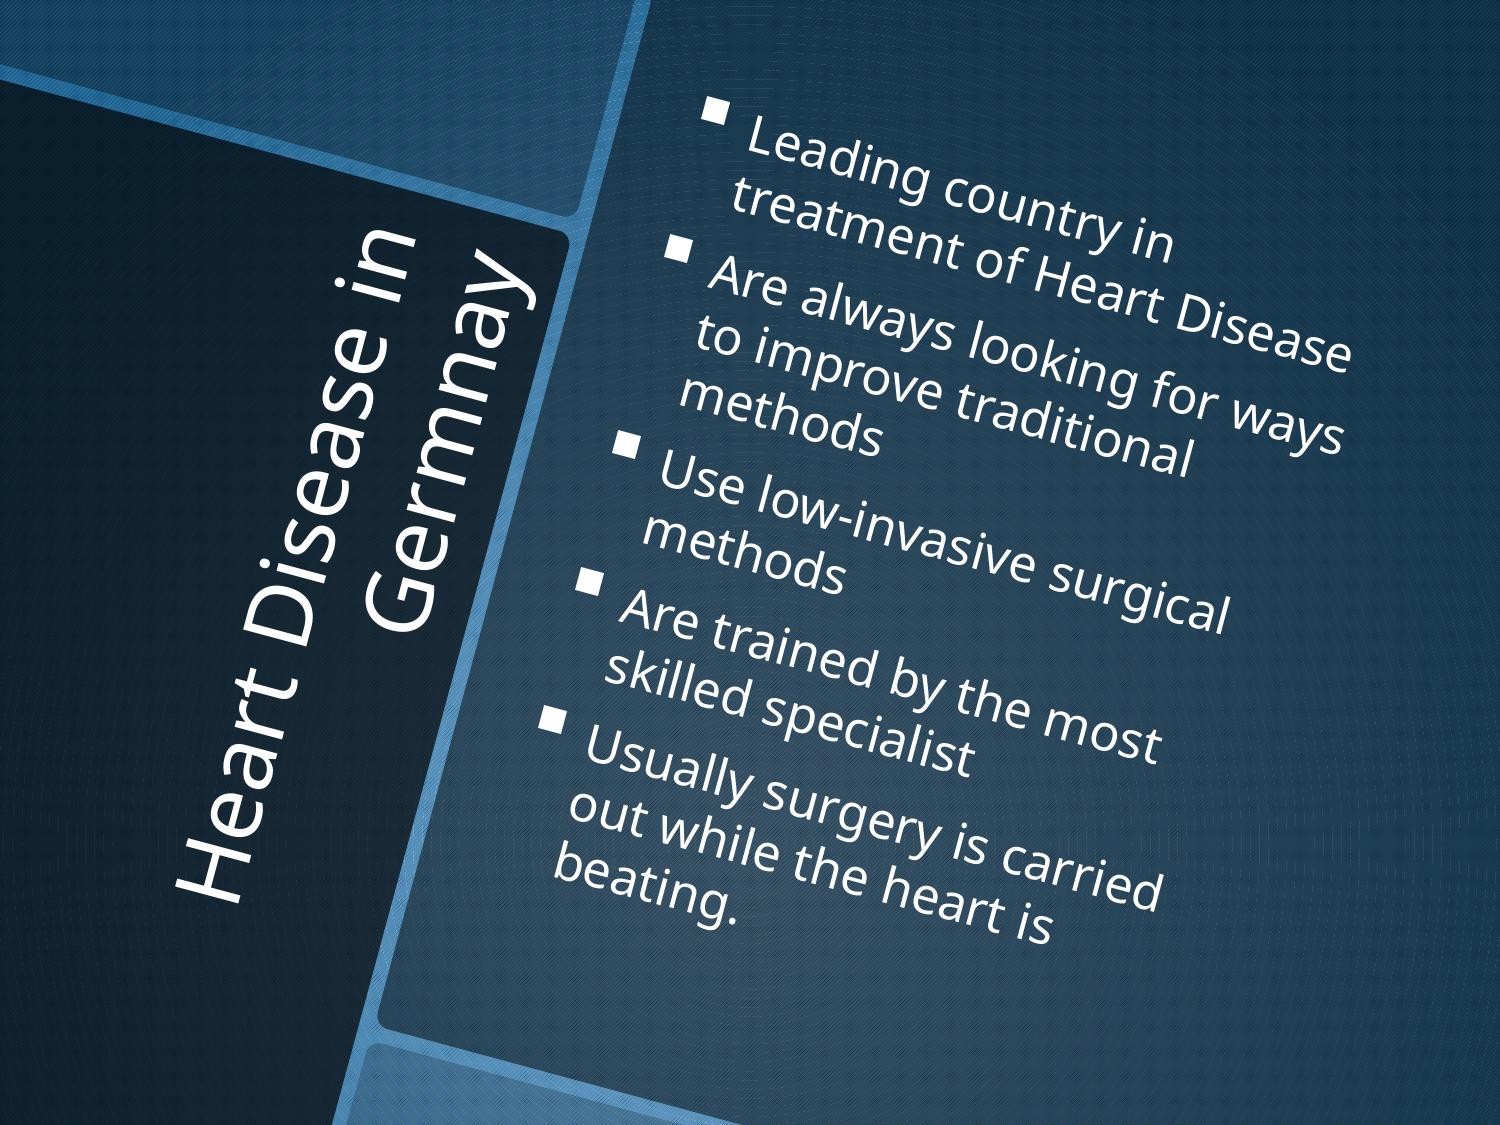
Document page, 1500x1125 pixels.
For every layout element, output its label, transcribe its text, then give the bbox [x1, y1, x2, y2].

title Heart Disease in Germnay [69, 181, 554, 1056]
list Leading country in treatment of Heart Disease Are always looking for ways to improve traditional methods Use low-invasive surgical methods Are trained by the most skilled specialist Usually surgery is carried out while the heart is beating. [475, 72, 1430, 1076]
